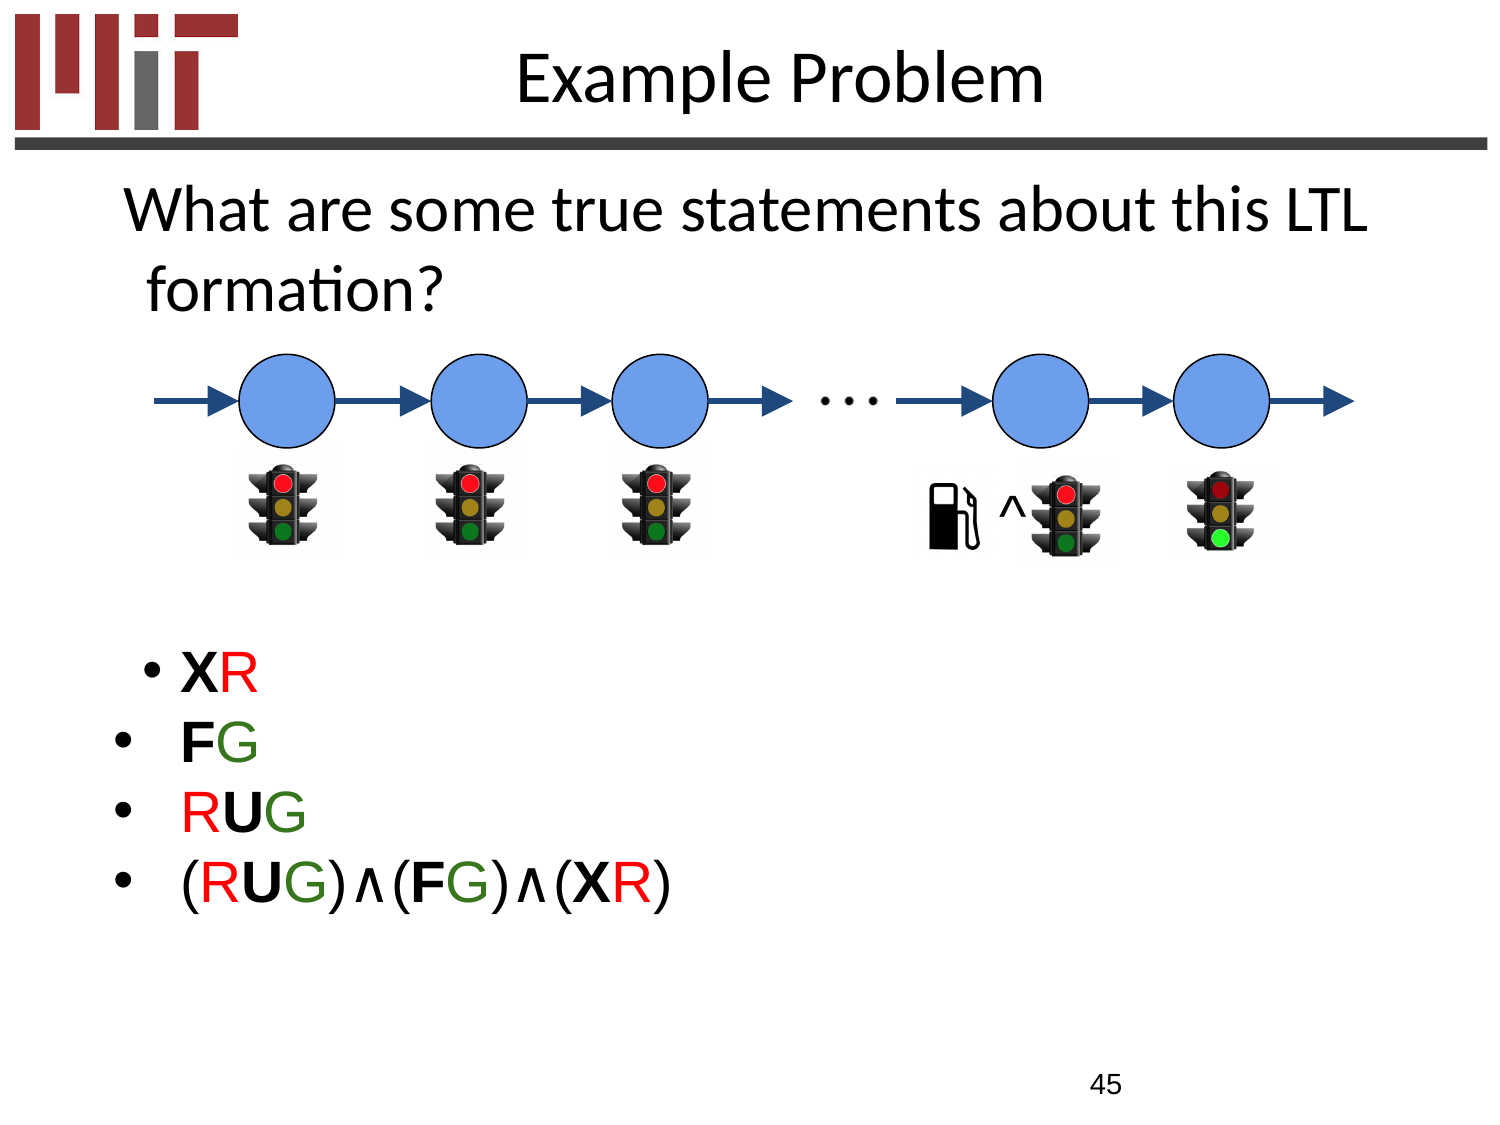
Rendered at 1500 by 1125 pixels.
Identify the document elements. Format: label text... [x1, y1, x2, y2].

picture [425, 449, 524, 555]
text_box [896, 354, 1355, 449]
picture [15, 14, 238, 130]
picture [916, 467, 994, 555]
picture [611, 449, 710, 555]
title Example Problem [237, 15, 1325, 130]
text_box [153, 354, 794, 449]
list XR FG RUG (RUG)∧(FG)∧(XR) [90, 619, 1440, 1031]
picture [238, 449, 337, 555]
slide_number 45 [1074, 1052, 1425, 1113]
picture [800, 373, 896, 424]
text_box ^ [998, 483, 1015, 544]
picture [1020, 458, 1120, 567]
picture [1174, 467, 1274, 560]
list What are some true statements about this LTL formation? [75, 149, 1425, 412]
